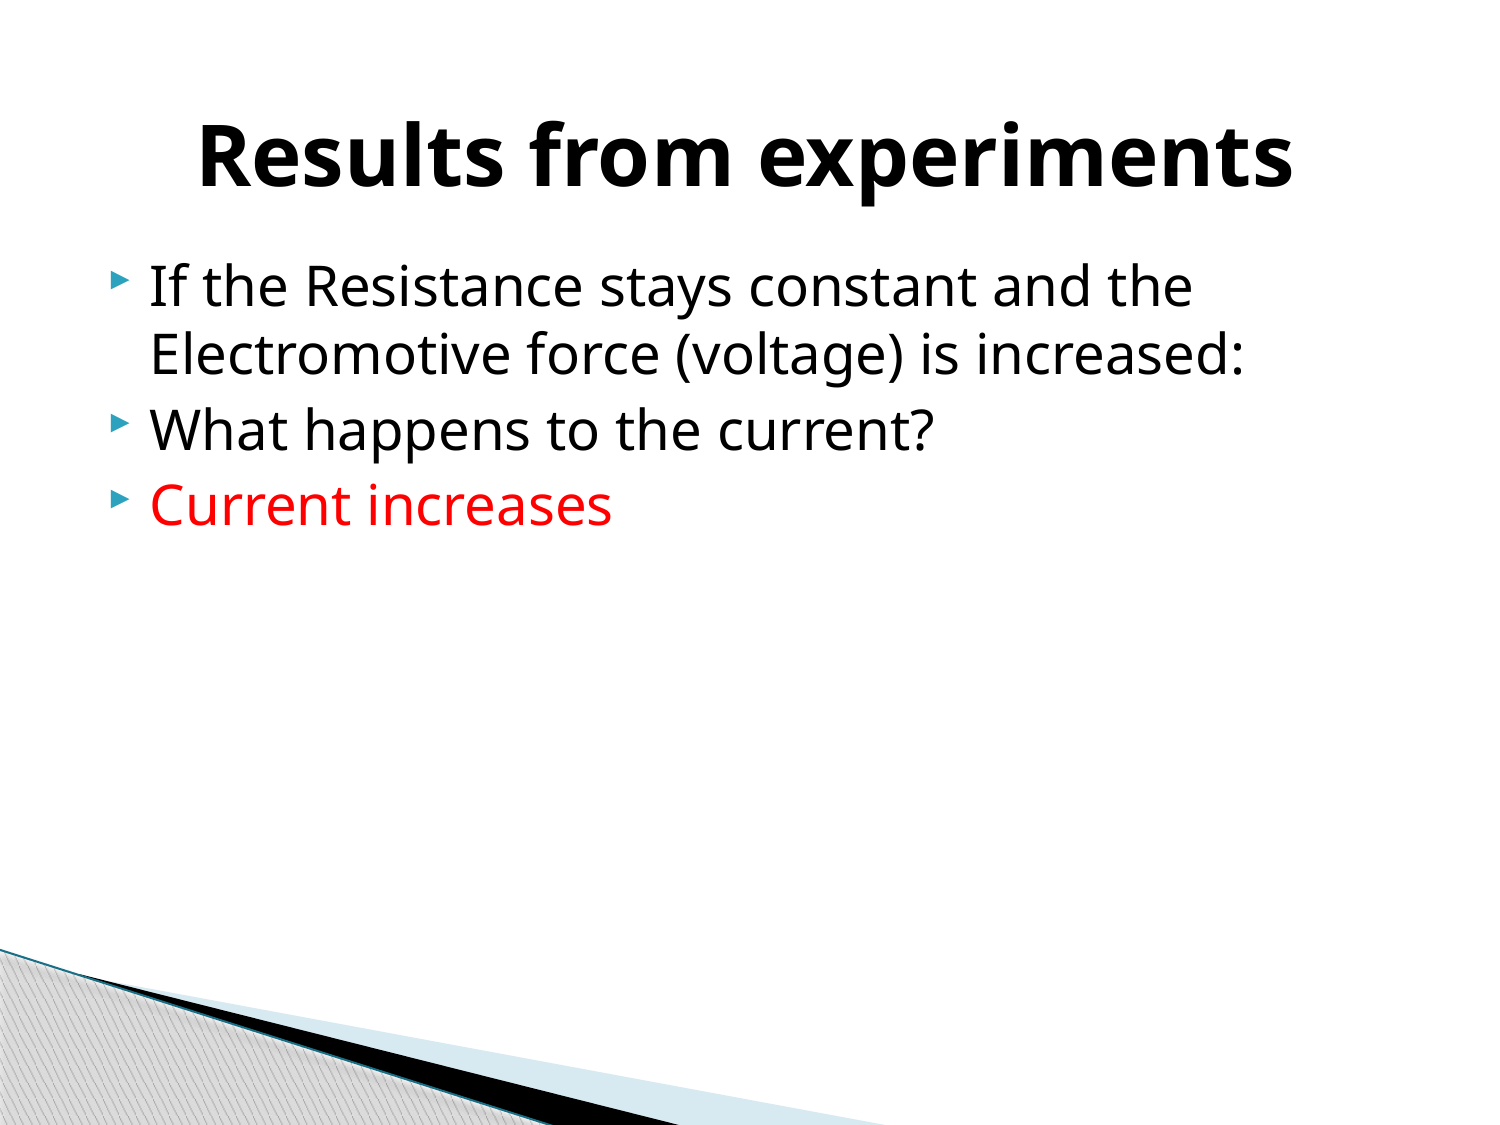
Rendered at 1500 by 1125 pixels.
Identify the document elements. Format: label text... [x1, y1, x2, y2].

title Results from experiments [70, 58, 1421, 247]
list If the Resistance stays constant and the Electromotive force (voltage) is increased: What happens to the current? Current increases [75, 243, 1425, 575]
